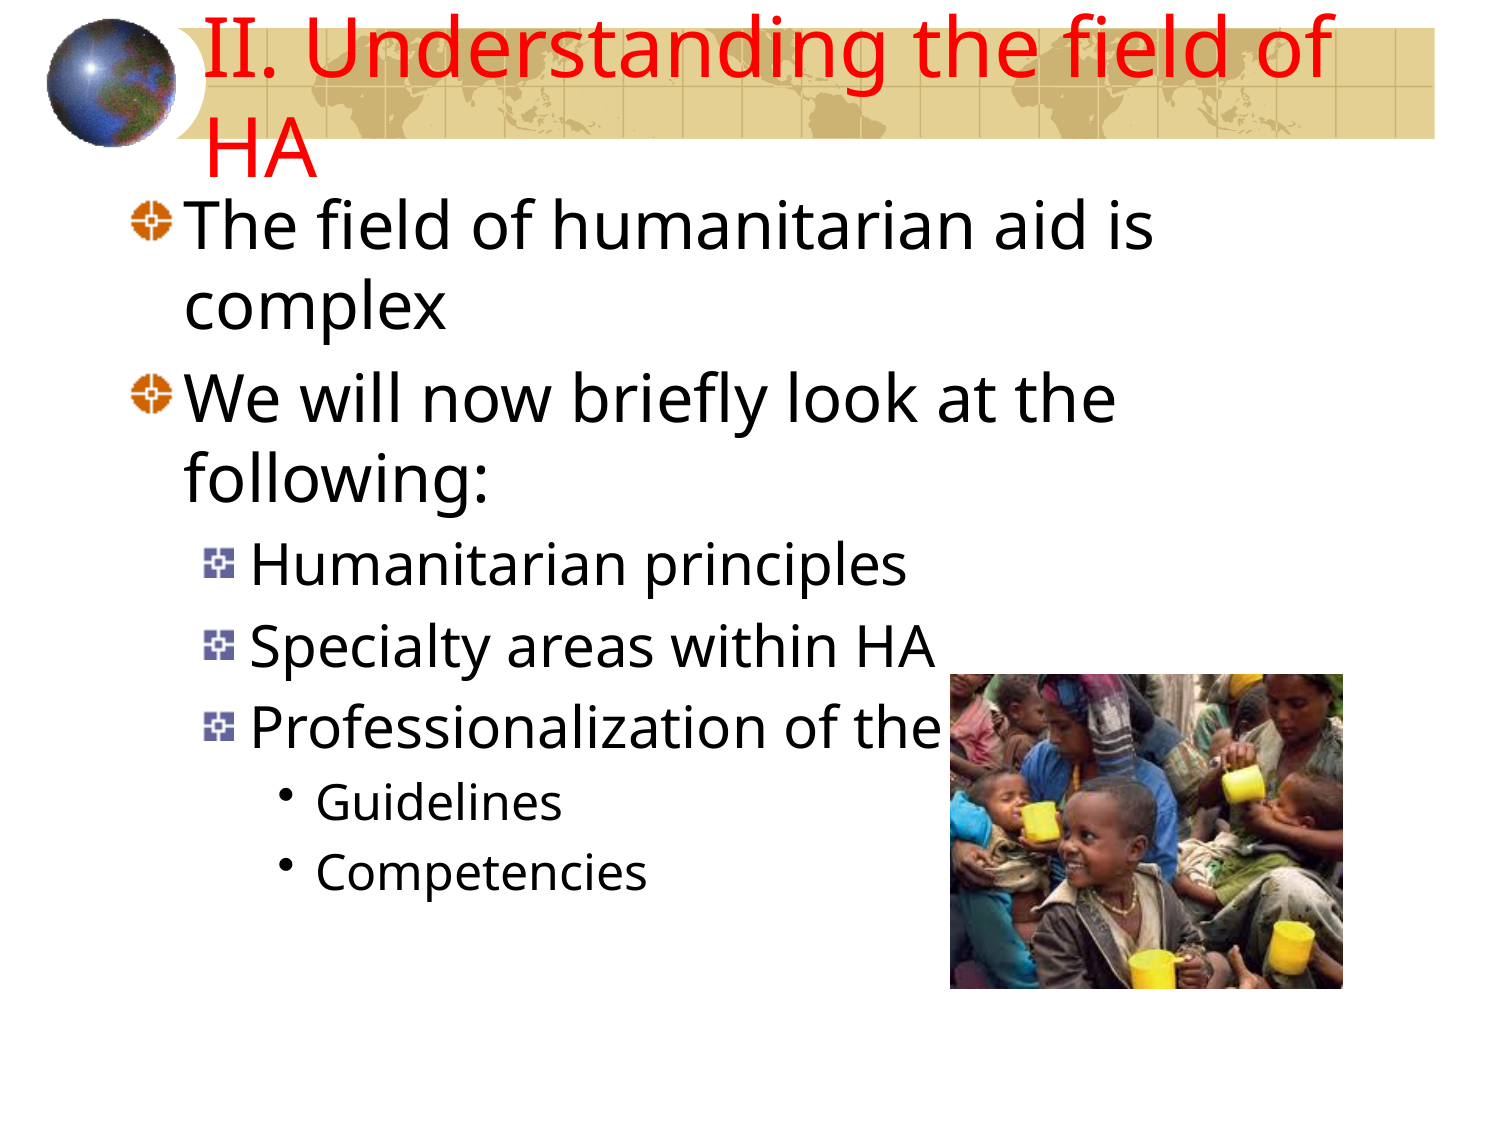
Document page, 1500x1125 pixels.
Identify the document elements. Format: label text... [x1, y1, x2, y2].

picture [127, 372, 175, 419]
picture [202, 628, 234, 660]
picture [202, 546, 234, 578]
title II. Understanding the field of HA [187, 37, 1463, 151]
picture [949, 674, 1343, 990]
picture [202, 710, 234, 741]
list The field of humanitarian aid is complex We will now briefly look at the following: Humanitarian principles Specialty areas within HA Professionalization of the field Guidelines Competencies [112, 174, 1438, 1028]
picture [42, 14, 190, 151]
picture [127, 199, 175, 246]
